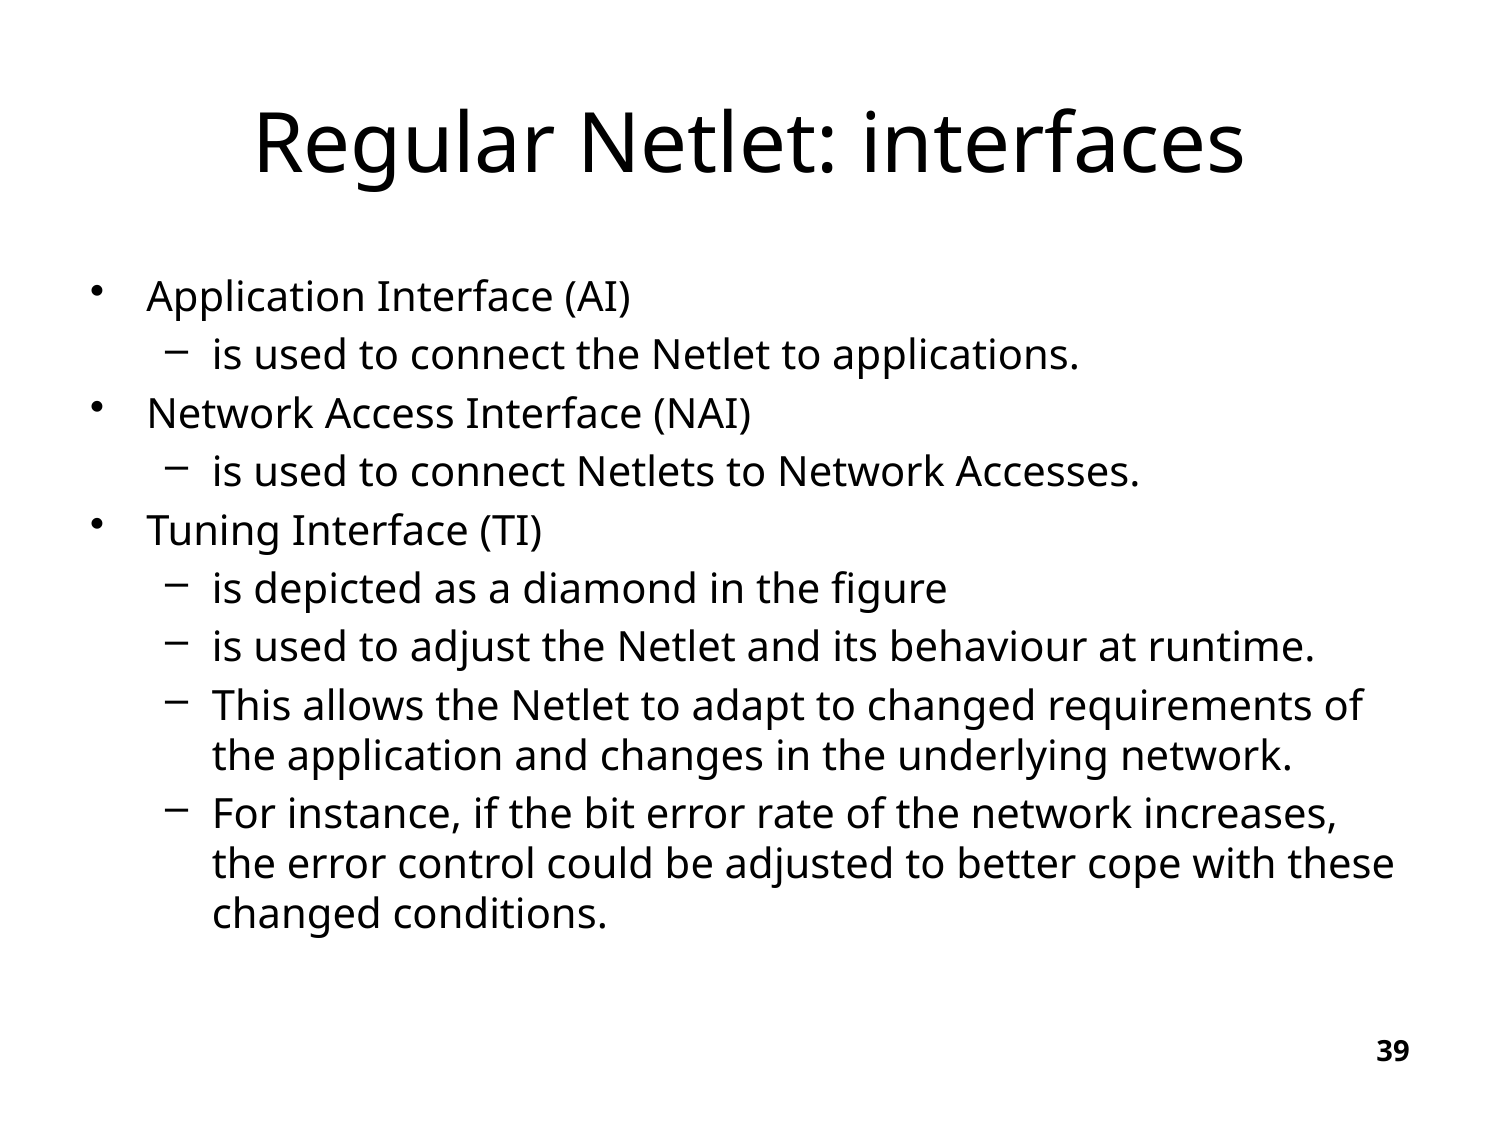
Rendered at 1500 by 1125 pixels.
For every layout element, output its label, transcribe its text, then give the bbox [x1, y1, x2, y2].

list Application Interface (AI) is used to connect the Netlet to applications. Network Access Interface (NAI) is used to connect Netlets to Network Accesses. Tuning Interface (TI) is depicted as a diamond in the figure is used to adjust the Netlet and its behaviour at runtime. This allows the Netlet to adapt to changed requirements of the application and changes in the underlying network. For instance, if the bit error rate of the network increases, the error control could be adjusted to better cope with these changed conditions. [74, 262, 1426, 1006]
slide_number 39 [1074, 1024, 1426, 1103]
title Regular Netlet: interfaces [74, 44, 1426, 233]
